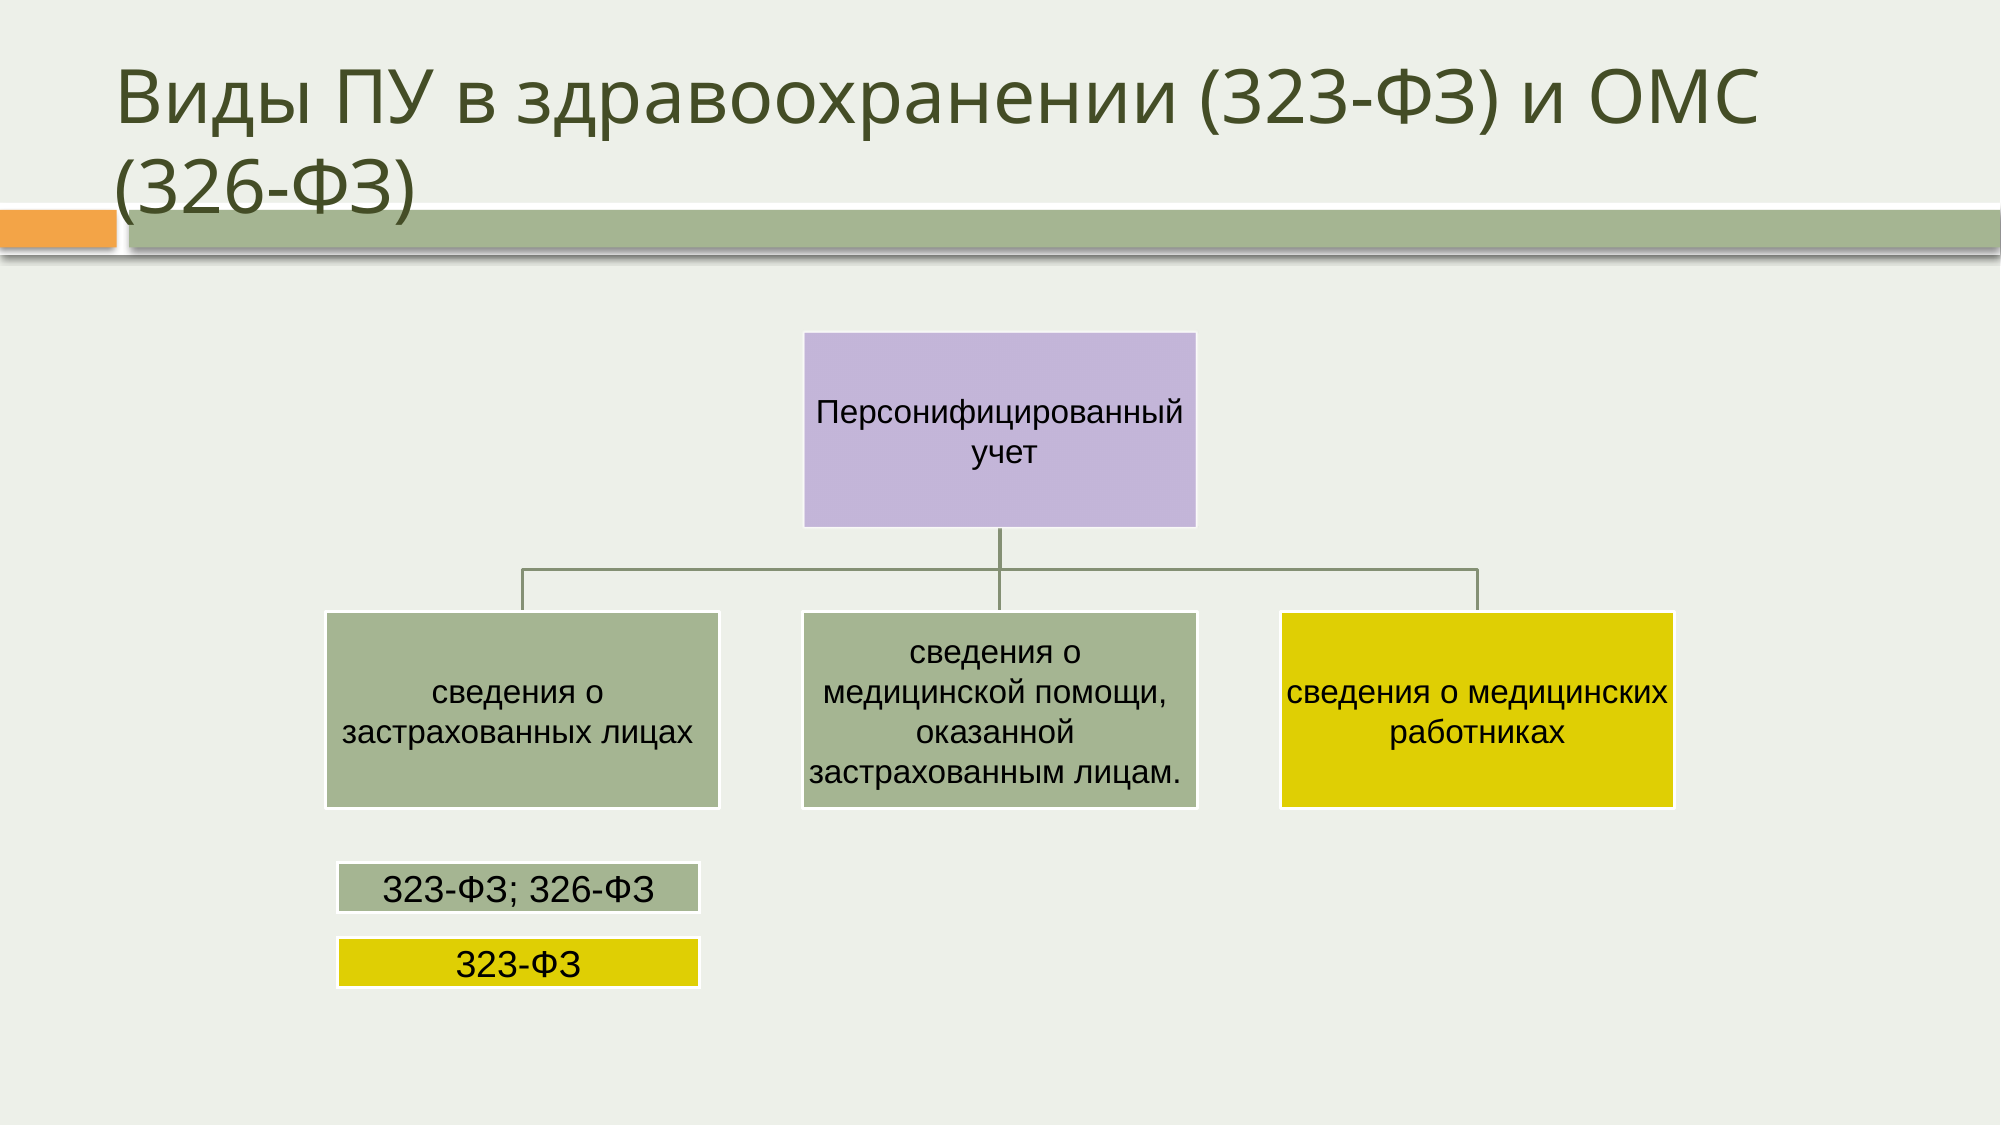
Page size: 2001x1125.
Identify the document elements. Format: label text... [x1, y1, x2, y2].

title Виды ПУ в здравоохранении (323-ФЗ) и ОМС (326-ФЗ) [99, 45, 1900, 233]
text_box 323-ФЗ [337, 937, 700, 988]
text_box 323-ФЗ; 326-ФЗ [337, 884, 700, 913]
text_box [324, 264, 1676, 876]
